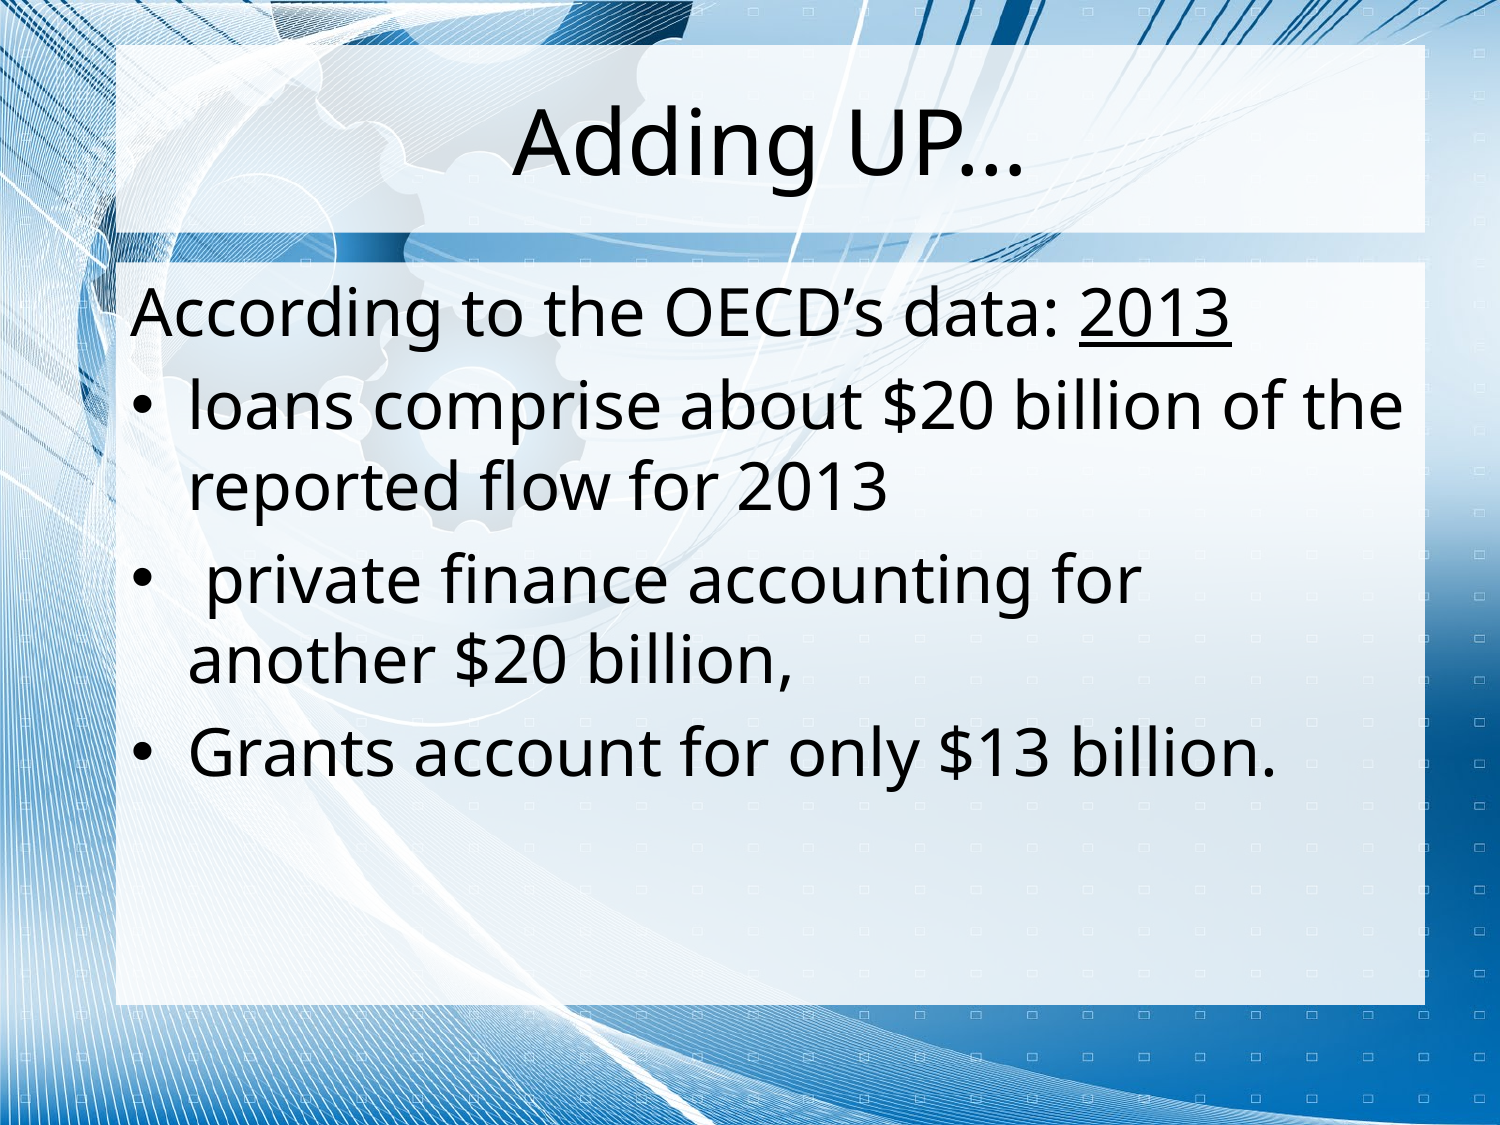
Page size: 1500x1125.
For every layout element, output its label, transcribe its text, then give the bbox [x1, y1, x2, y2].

list According to the OECD’s data: 2013 loans comprise about $20 billion of the reported flow for 2013 private finance accounting for another $20 billion, Grants account for only $13 billion. [115, 262, 1425, 1005]
picture [0, 0, 1500, 1125]
title Adding UP… [115, 45, 1425, 233]
